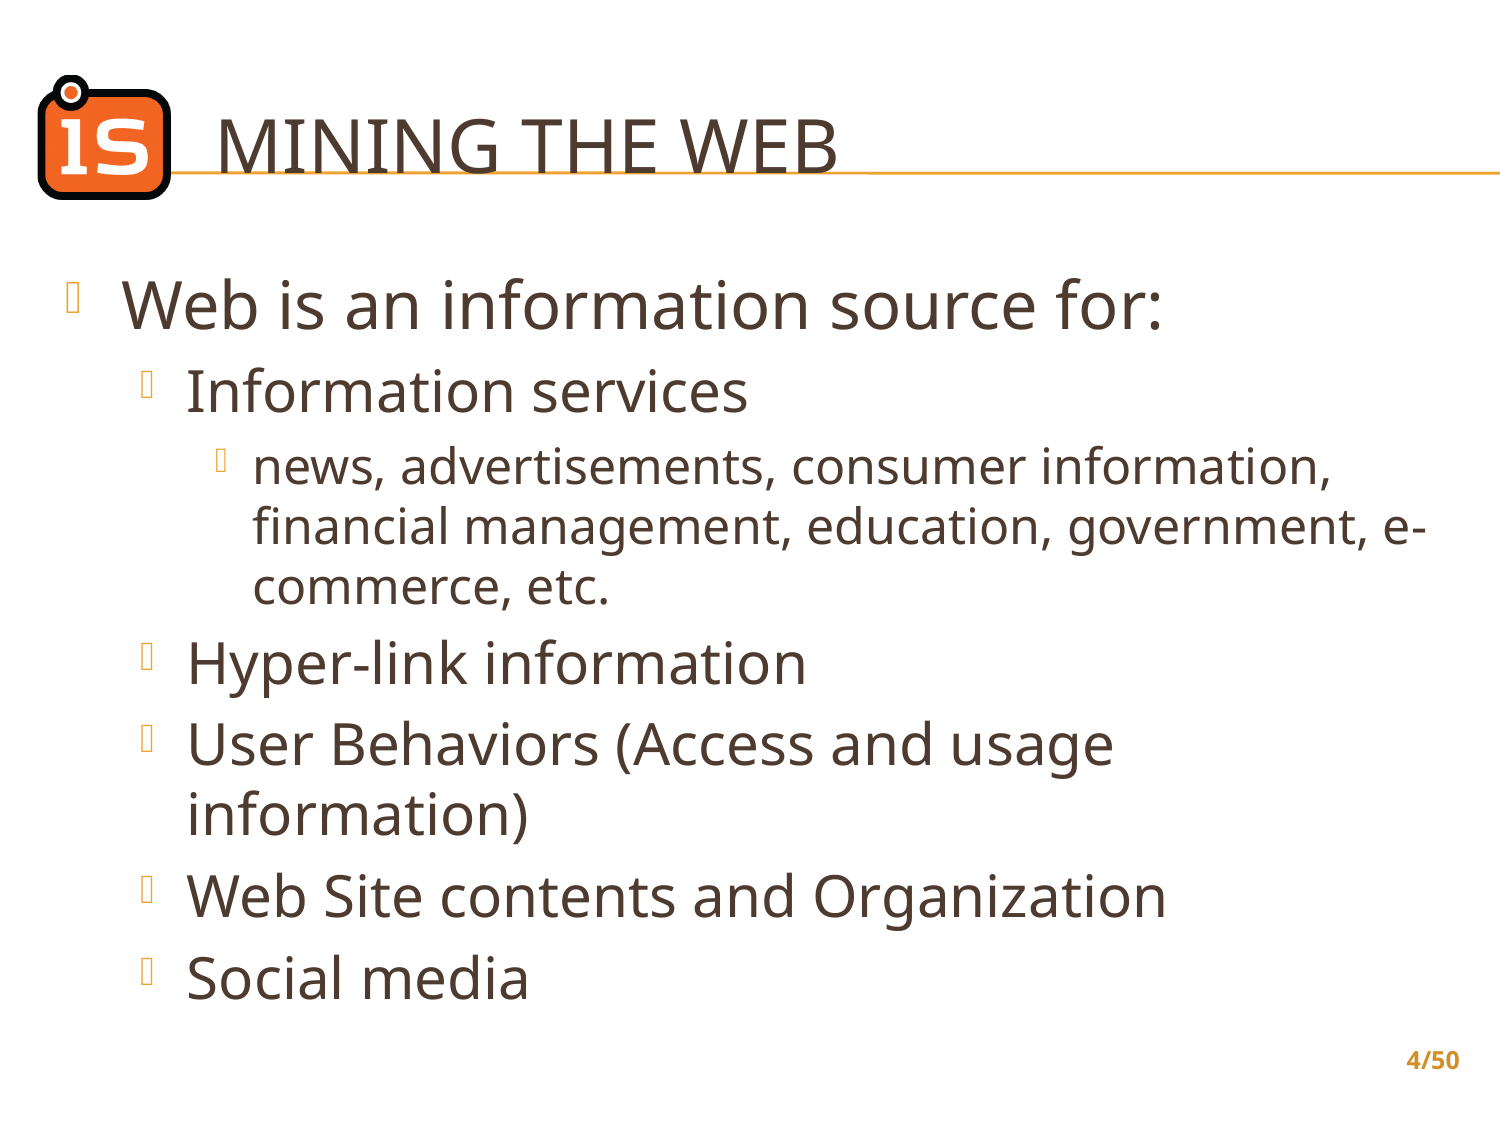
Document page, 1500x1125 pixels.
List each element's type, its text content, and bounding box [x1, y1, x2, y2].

list Web is an information source for: Information services news, advertisements, consumer information, financial management, education, government, e-commerce, etc. Hyper-link information User Behaviors (Access and usage information) Web Site contents and Organization Social media [49, 254, 1476, 998]
picture [37, 75, 171, 200]
slide_number 4/50 [1350, 1037, 1475, 1079]
title MINING THE WEB [200, 75, 1475, 213]
